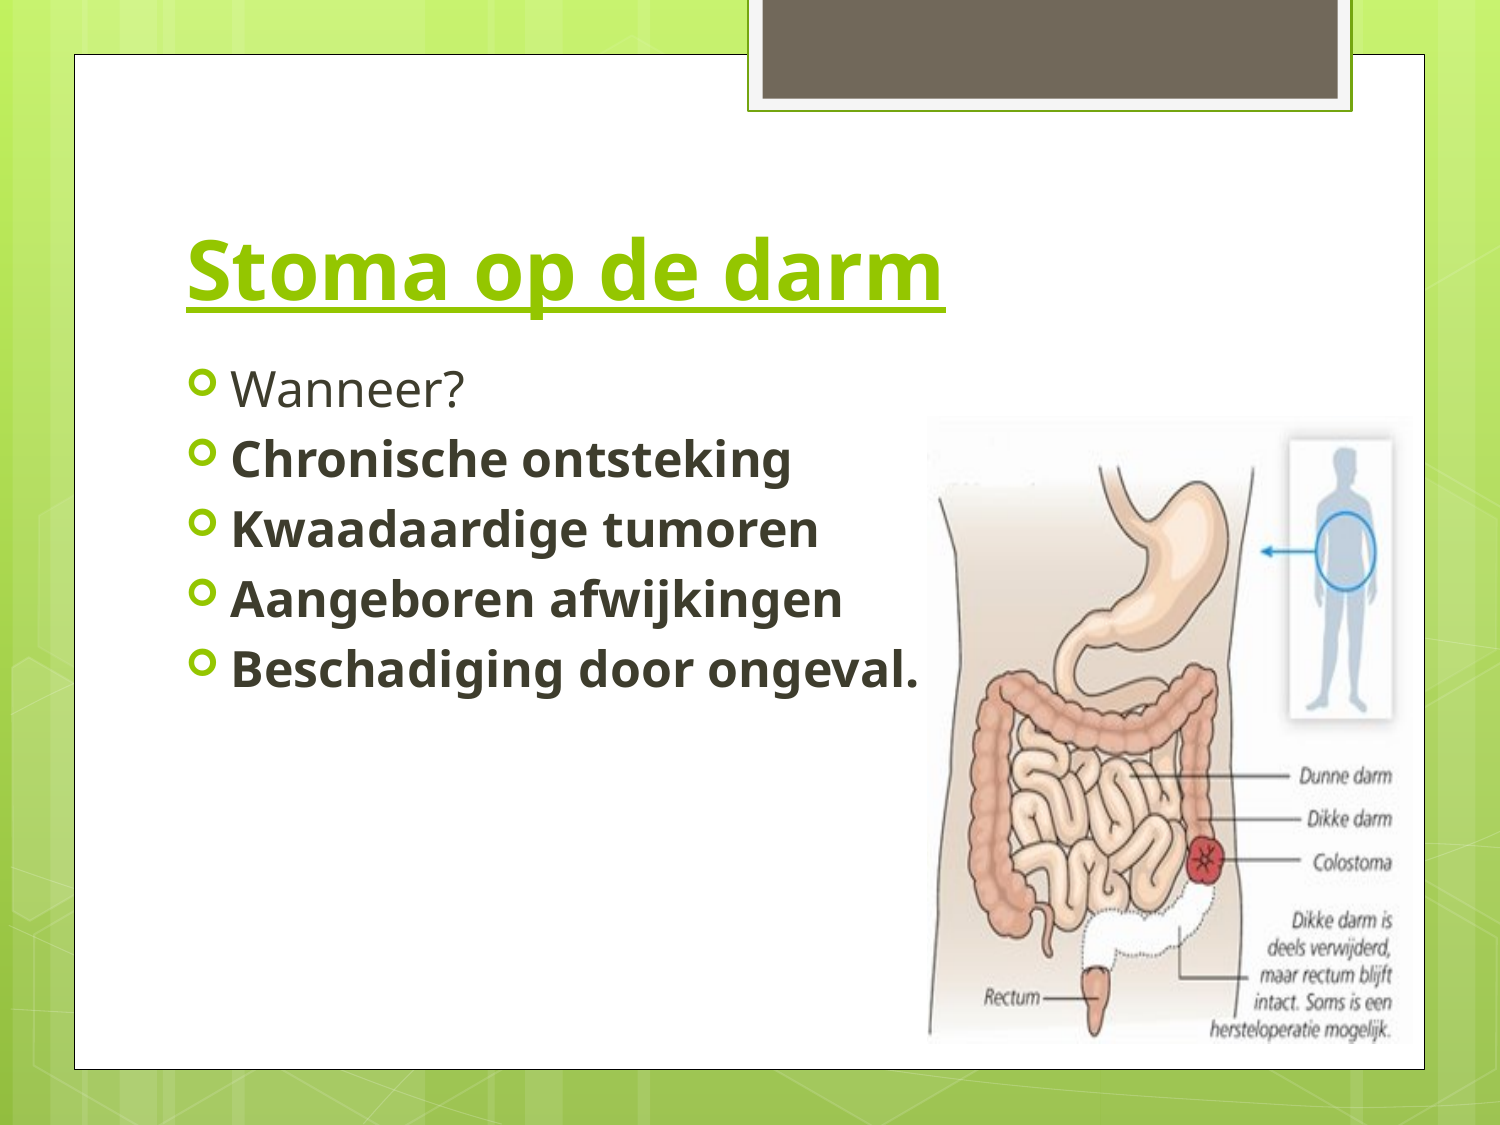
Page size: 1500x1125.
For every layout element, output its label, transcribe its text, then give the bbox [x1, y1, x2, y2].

list Wanneer? Chronische ontsteking Kwaadaardige tumoren Aangeboren afwijkingen Beschadiging door ongeval. [159, 349, 1283, 957]
title Stoma op de darm [171, 137, 1324, 325]
picture [926, 415, 1413, 1044]
